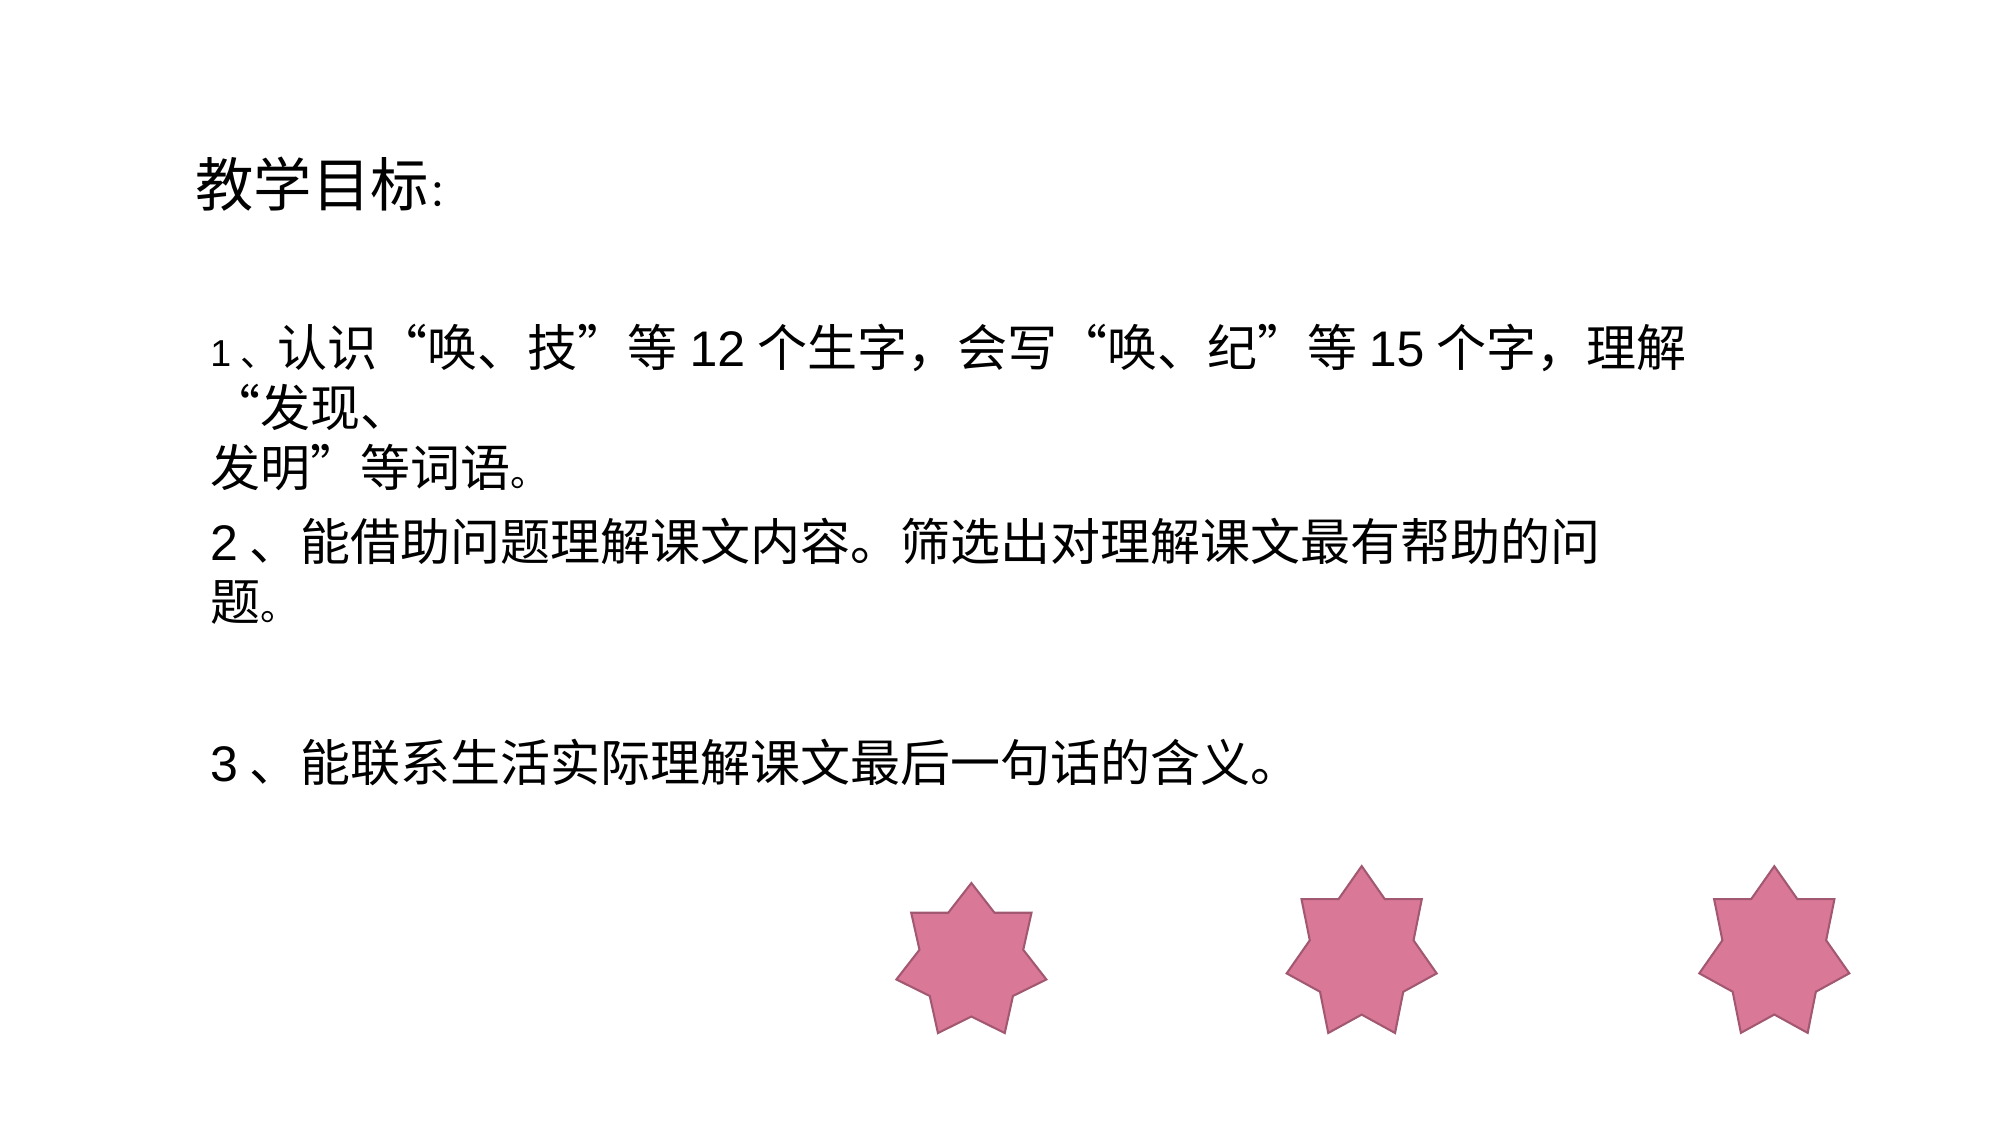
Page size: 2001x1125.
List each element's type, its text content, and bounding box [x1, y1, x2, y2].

text_box 2、能借助问题理解课文内容。筛选出对理解课文最有帮助的问题。 [195, 503, 1622, 639]
text_box 1、认识“唤、技”等12个生字，会写“唤、纪”等15个字，理解“发现、 发明”等词语。 [195, 308, 1733, 504]
text_box [1697, 864, 1851, 1035]
text_box 教学目标： [180, 140, 730, 226]
text_box [1285, 864, 1439, 1035]
text_box [894, 881, 1048, 1035]
text_box 3、能联系生活实际理解课文最后一句话的含义。 [195, 724, 1663, 800]
